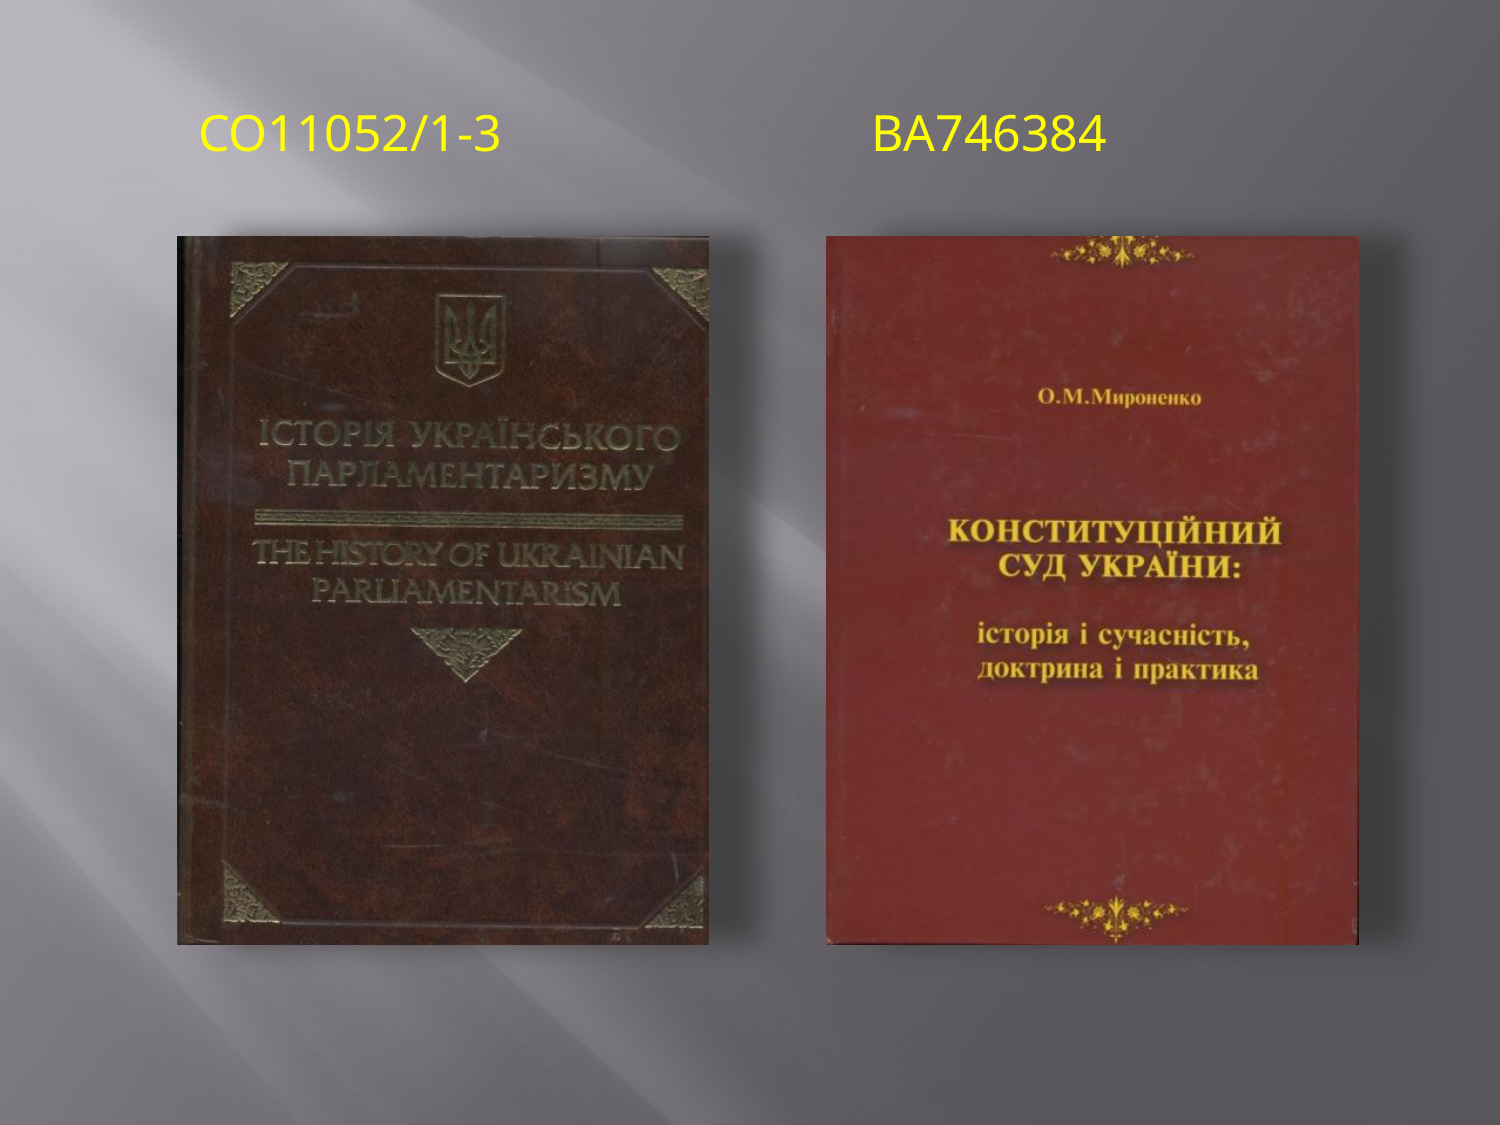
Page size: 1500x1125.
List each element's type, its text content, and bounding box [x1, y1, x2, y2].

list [826, 235, 1359, 946]
list ВА746384 [856, 54, 1425, 208]
list СО11052/1-3 [183, 54, 738, 208]
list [176, 235, 709, 946]
picture [0, 0, 1500, 1125]
